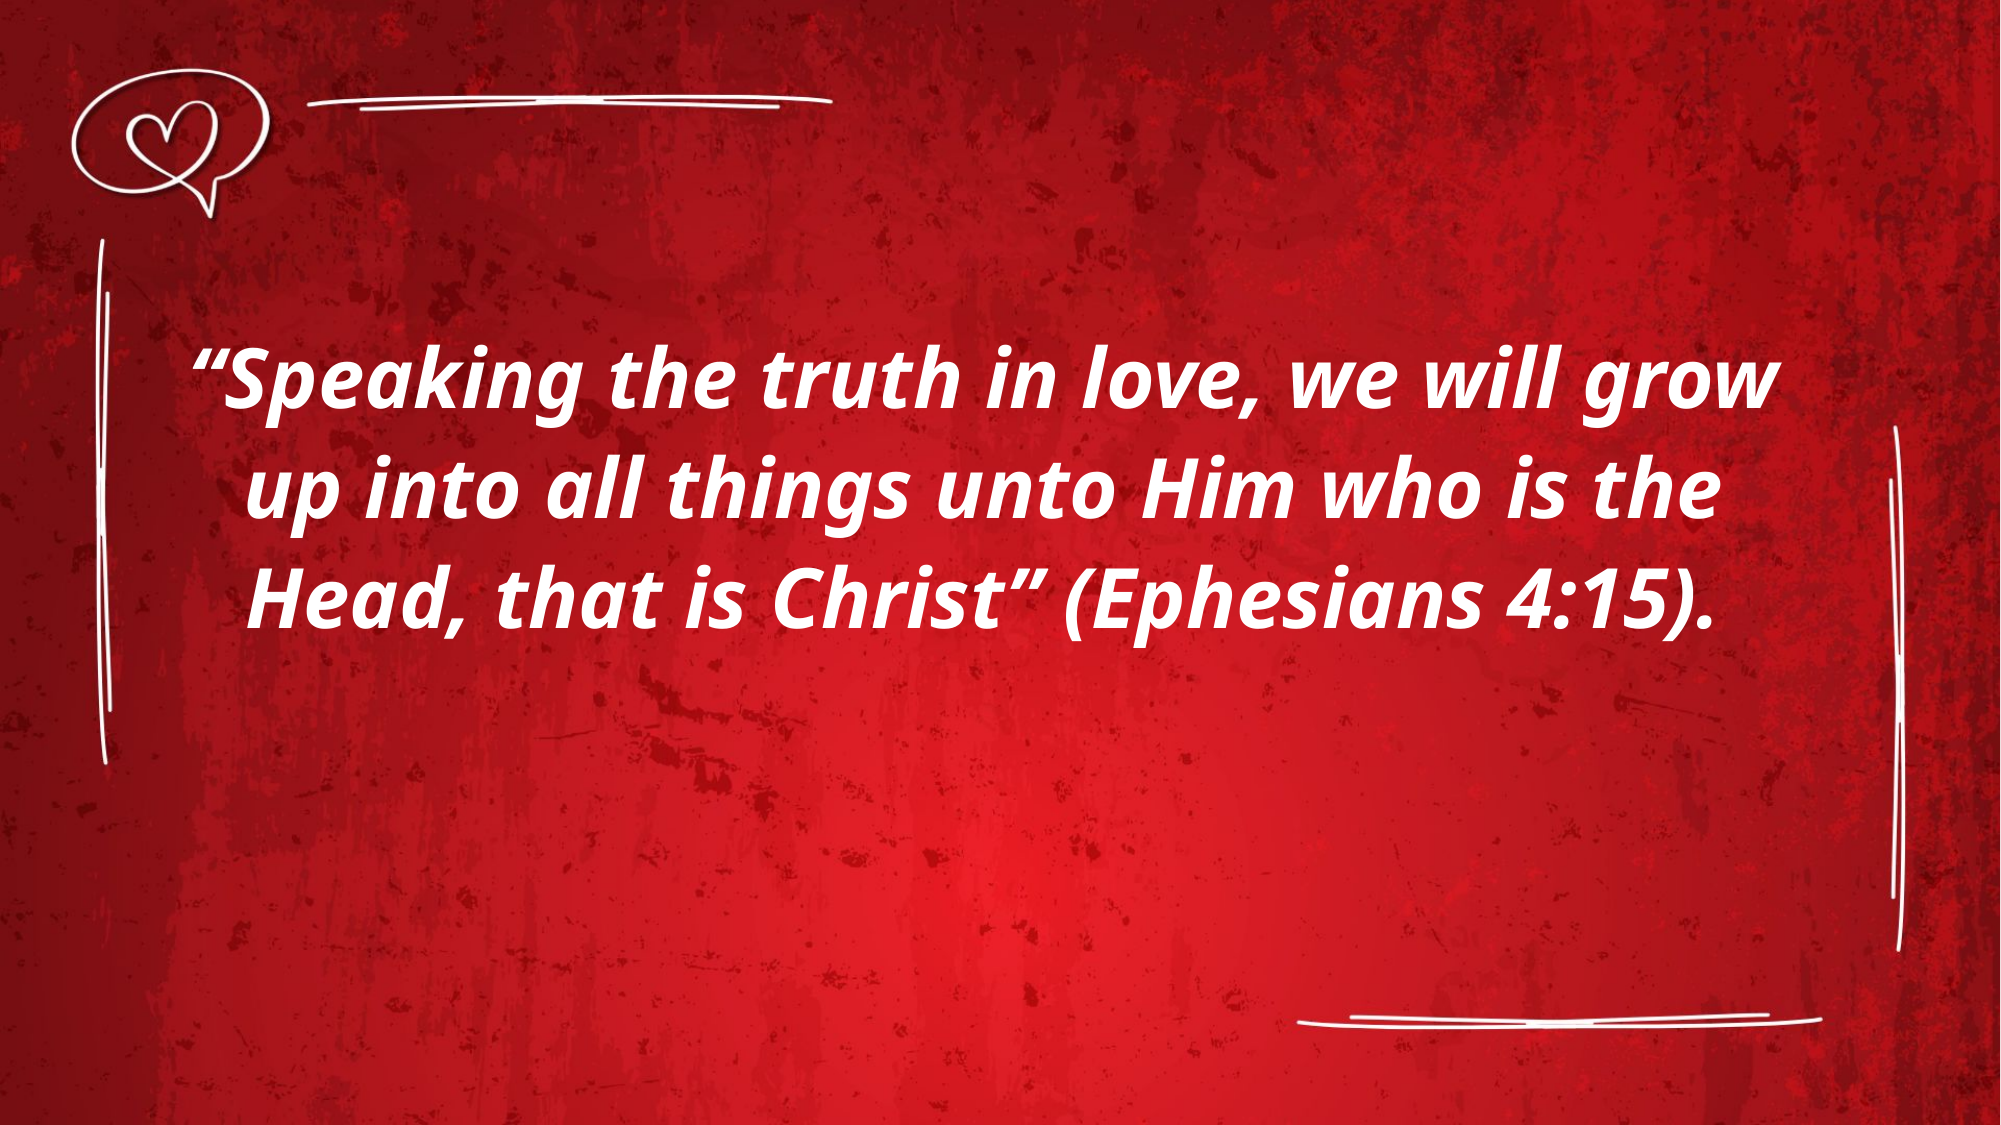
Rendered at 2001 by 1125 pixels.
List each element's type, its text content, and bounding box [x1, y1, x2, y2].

list “Speaking the truth in love, we will grow up into all things unto Him who is the Head, that is Christ” (Ephesians 4:15). [172, 180, 1795, 780]
picture [0, 0, 2001, 1125]
